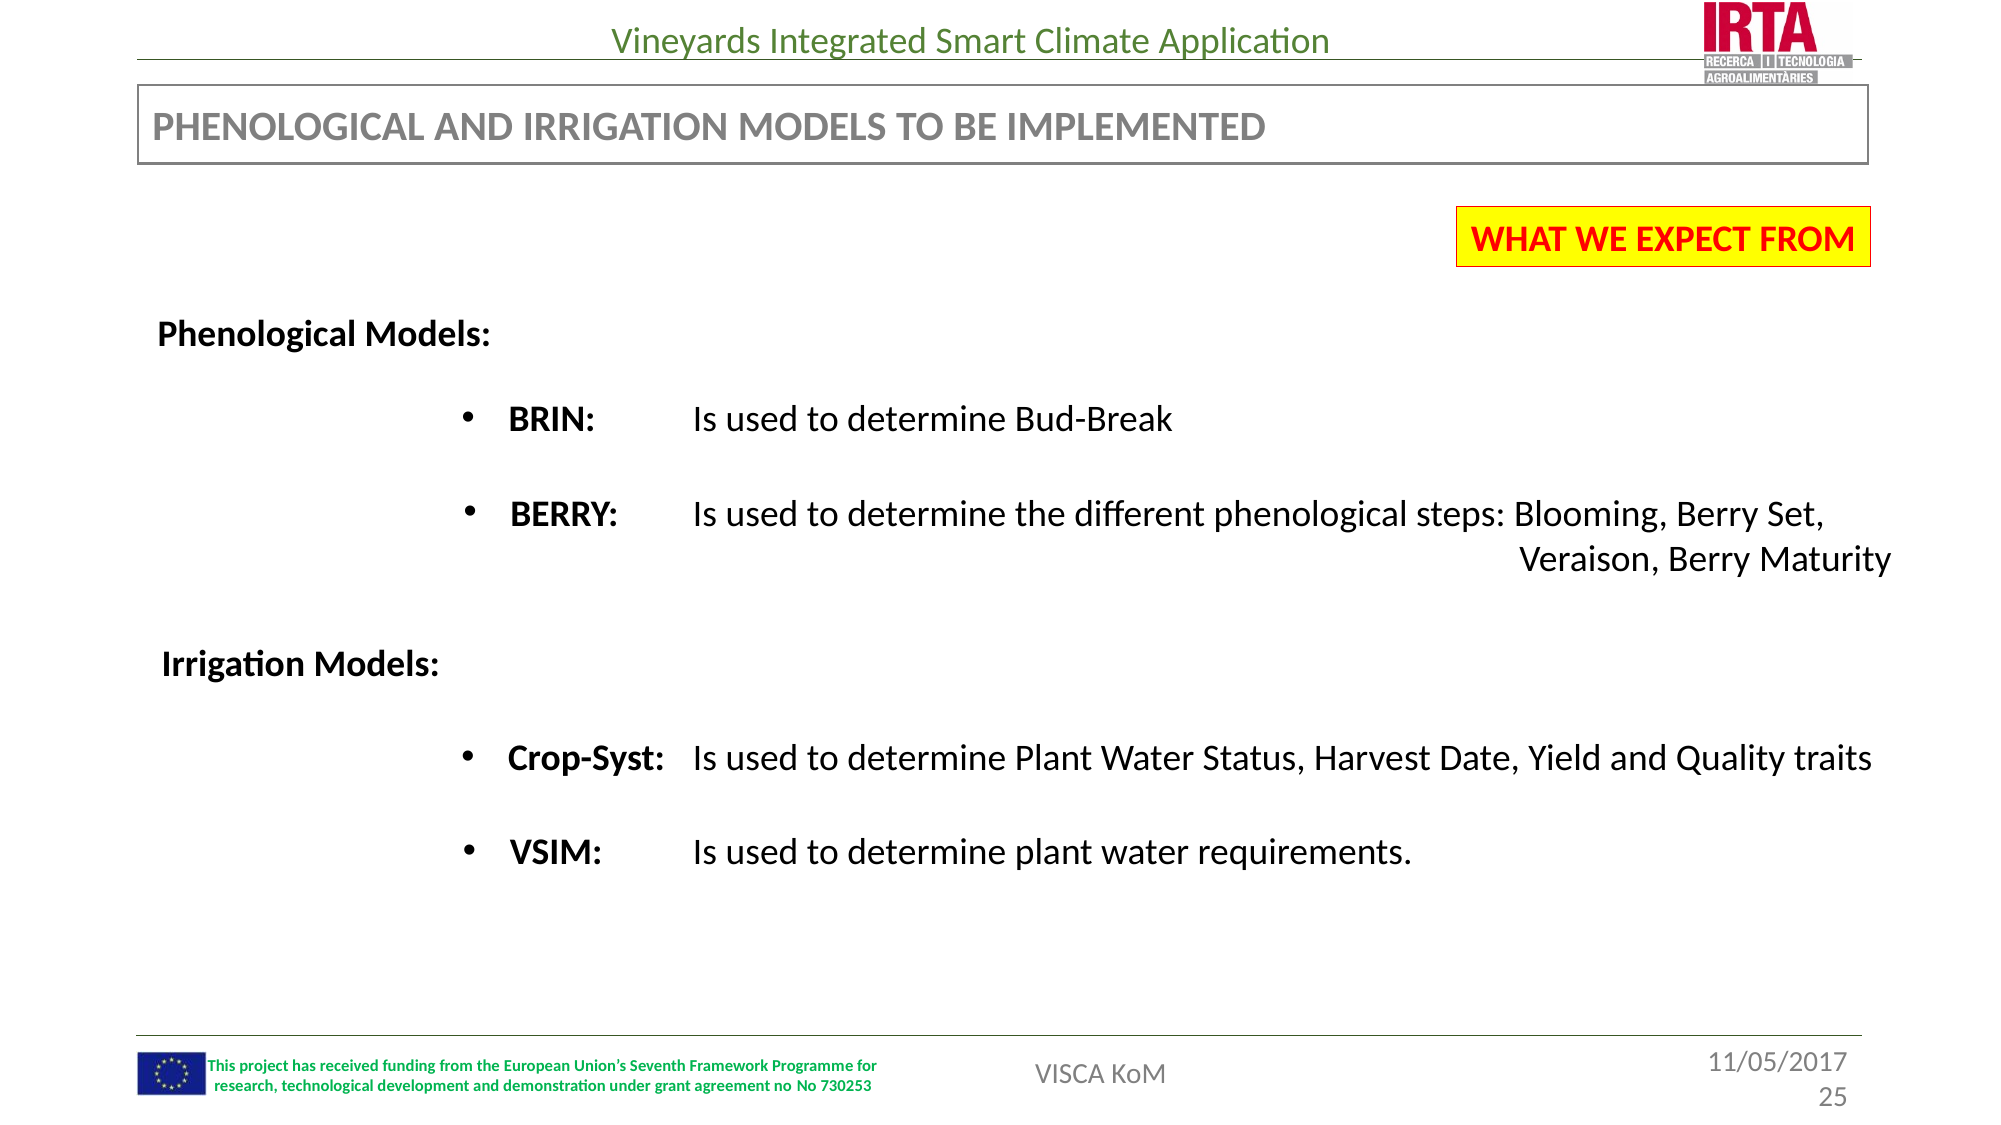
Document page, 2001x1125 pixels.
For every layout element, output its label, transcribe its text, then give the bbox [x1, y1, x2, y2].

text_box Is used to determine plant water requirements. [678, 819, 1948, 880]
text_box Is used to determine the different phenological steps: Blooming, Berry Set, Veraison, Berry Maturity [678, 481, 1948, 586]
text_box Irrigation Models: [146, 631, 456, 692]
text_box WHAT WE EXPECT FROM [1456, 206, 1871, 267]
text_box Is used to determine Bud-Break [678, 386, 1242, 447]
text_box Phenological Models: [142, 301, 507, 362]
text_box BRIN: [446, 386, 611, 447]
text_box Crop-Syst: [446, 725, 678, 786]
text_box BERRY: [448, 481, 634, 541]
picture [1704, 2, 1854, 84]
picture [136, 1051, 207, 1096]
text_box PHENOLOGICAL AND IRRIGATION MODELS TO BE IMPLEMENTED [137, 84, 1869, 165]
text_box VSIM: [448, 819, 618, 880]
text_box Is used to determine Plant Water Status, Harvest Date, Yield and Quality traits [678, 725, 1918, 786]
